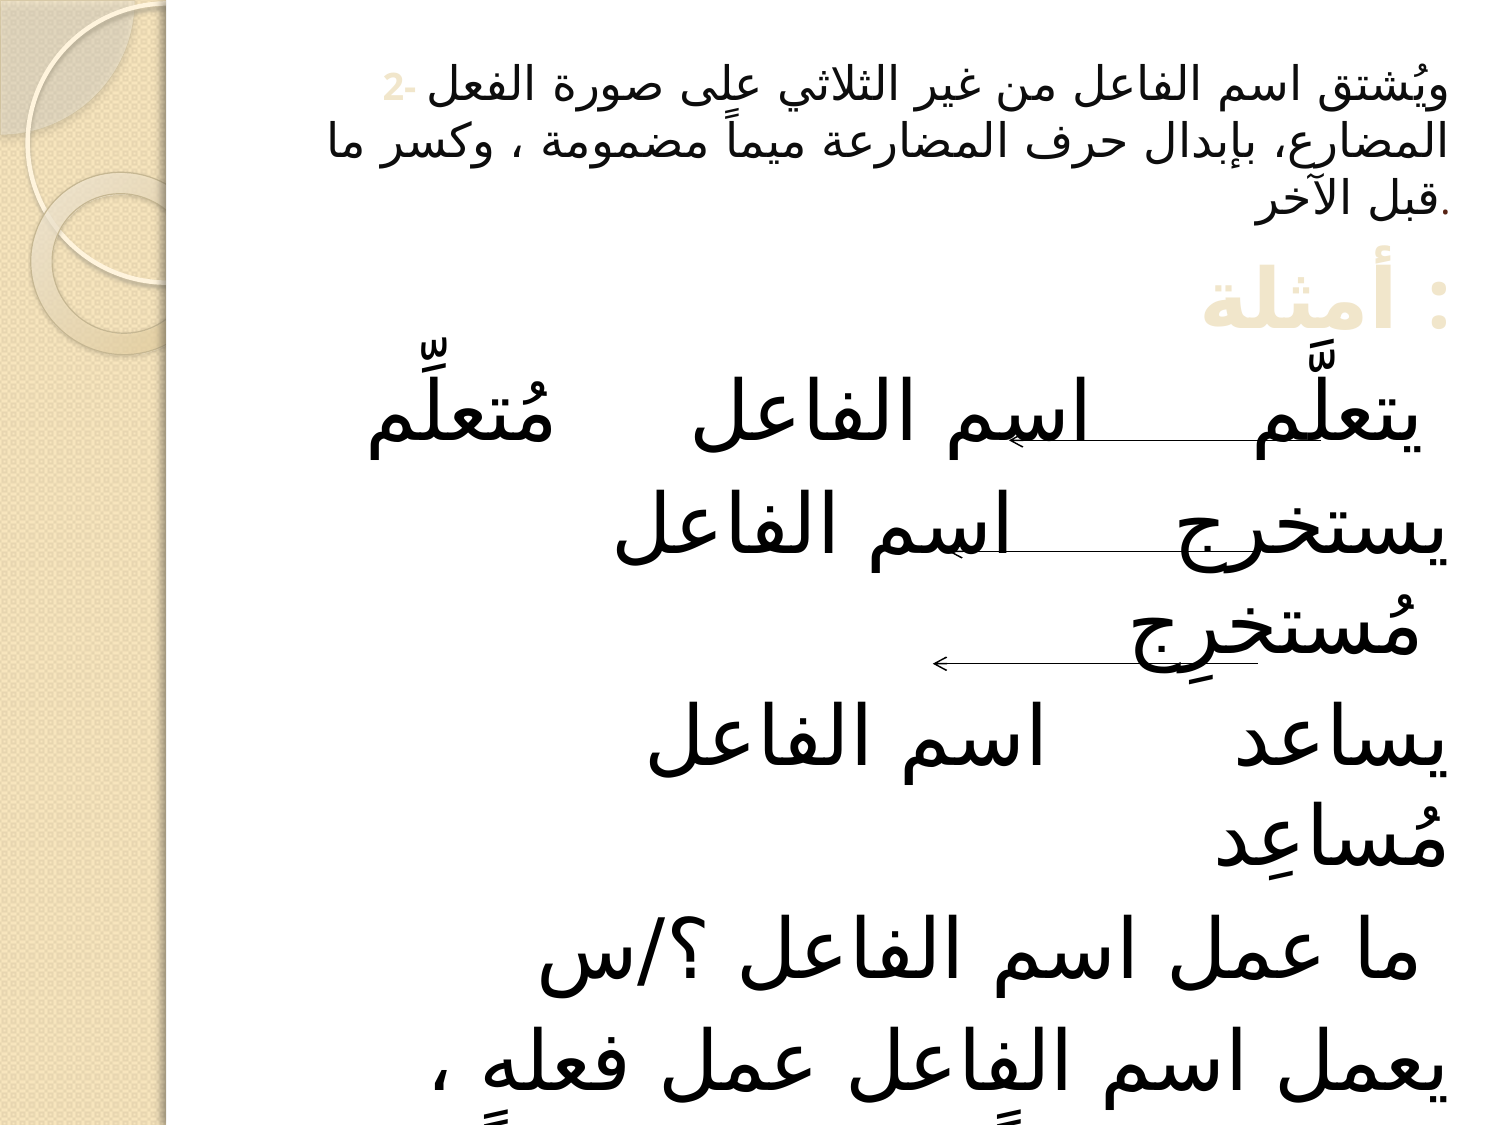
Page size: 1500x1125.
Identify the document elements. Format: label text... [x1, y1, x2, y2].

list أمثلة : يتعلَّم اسم الفاعل مُتعلِّم يستخرج اسم الفاعل مُستخرِج يساعد اسم الفاعل مُساعِد ما عمل اسم الفاعل ؟/س يعمل اسم الفاعل عمل فعله ، فيرفع فاعلاً وينصب مفعولاً به . [235, 237, 1466, 1025]
title 2- ويُشتق اسم الفاعل من غير الثلاثي على صورة الفعل المضارع، بإبدال حرف المضارعة ميماً مضمومة ، وكسر ما قبل الآخر. [235, 45, 1466, 233]
